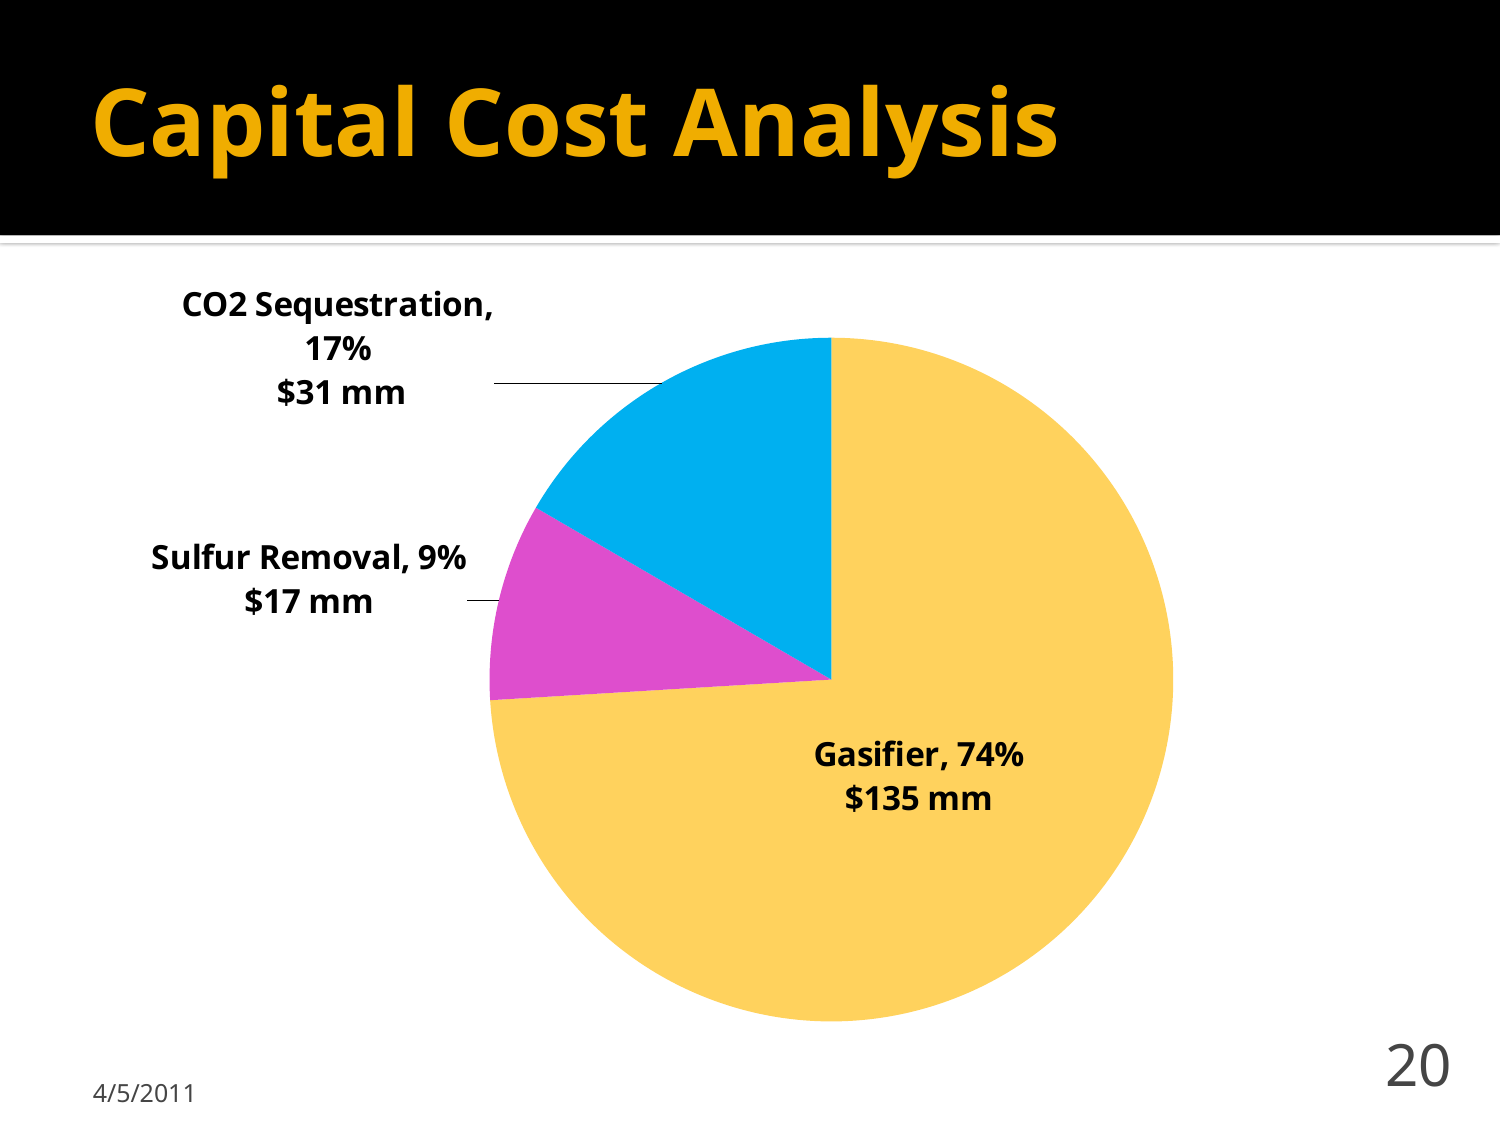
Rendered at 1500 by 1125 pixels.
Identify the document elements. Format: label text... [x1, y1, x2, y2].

chart [5, 249, 1500, 1075]
slide_number 20 [1345, 1081, 1467, 1108]
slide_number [75, 1081, 425, 1108]
title Capital Cost Analysis [75, 24, 1425, 213]
